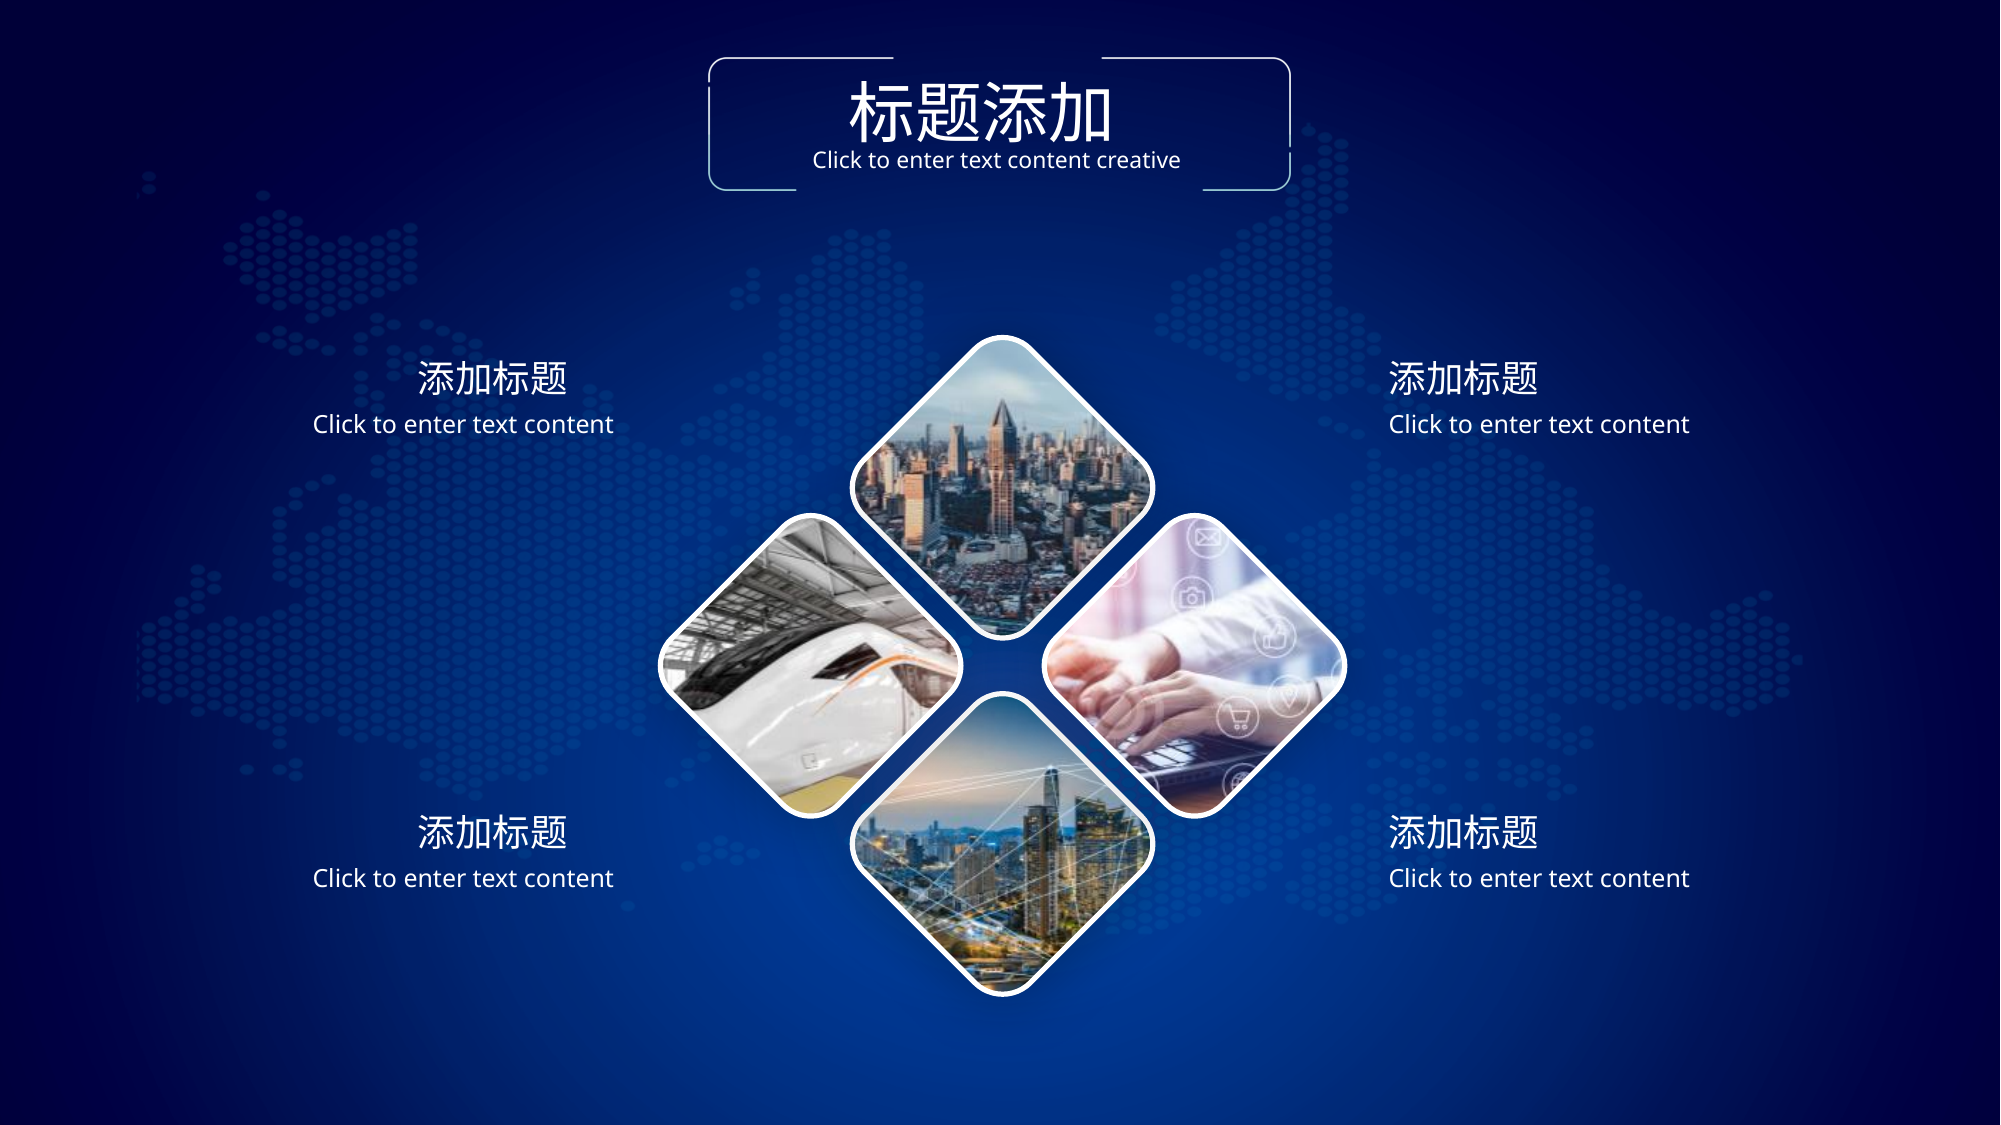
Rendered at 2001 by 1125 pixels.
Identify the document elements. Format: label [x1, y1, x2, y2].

text_box [1373, 347, 1794, 447]
text_box [206, 347, 630, 447]
text_box [1373, 801, 1778, 901]
text_box [224, 801, 630, 901]
text_box [1043, 514, 1346, 818]
text_box [851, 336, 1154, 640]
picture [0, 0, 2000, 1125]
text_box [650, 63, 1349, 181]
text_box [659, 514, 962, 818]
text_box [851, 692, 1154, 996]
